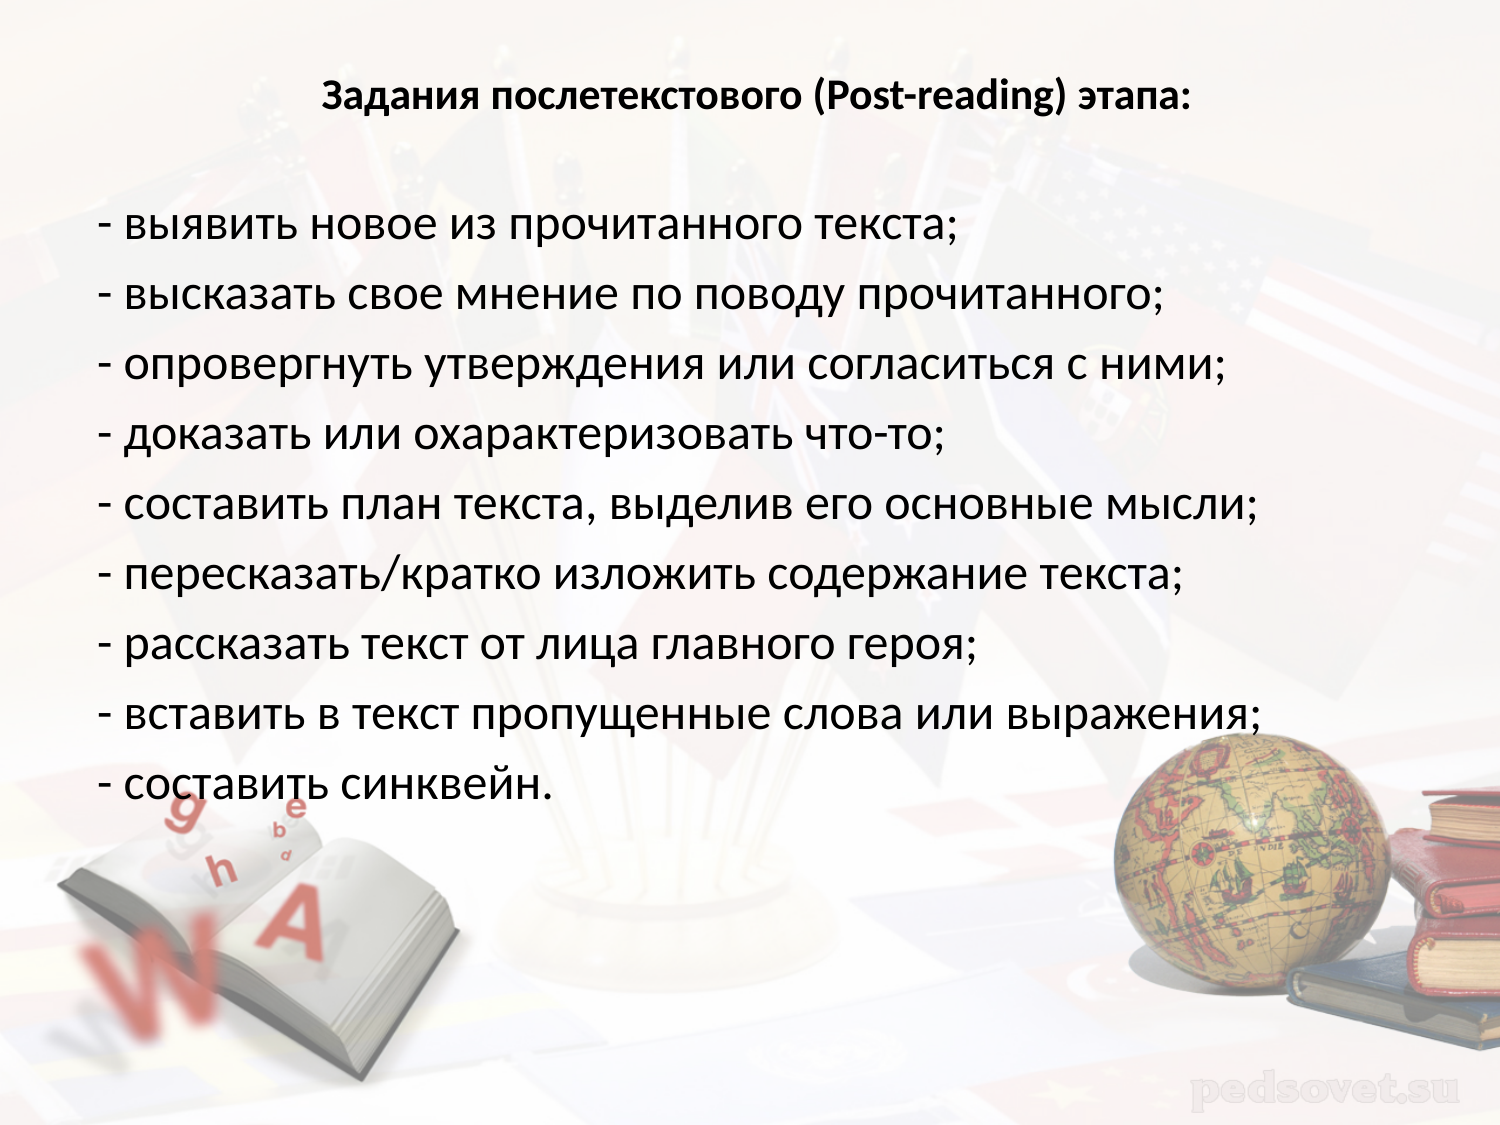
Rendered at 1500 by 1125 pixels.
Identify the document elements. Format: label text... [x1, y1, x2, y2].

list Задания послетекстового (Post-reading) этапа: - выявить новое из прочитанного текста; - высказать свое мнение по поводу прочитанного; - опровергнуть утверждения или согласиться с ними; - доказать или охарактеризовать что-то; - составить план текста, выделив его основные мысли; - пересказать/кратко изложить содержание текста; - рассказать текст от лица главного героя; - вставить в текст пропущенные слова или выражения; - составить синквейн. [82, 58, 1432, 832]
